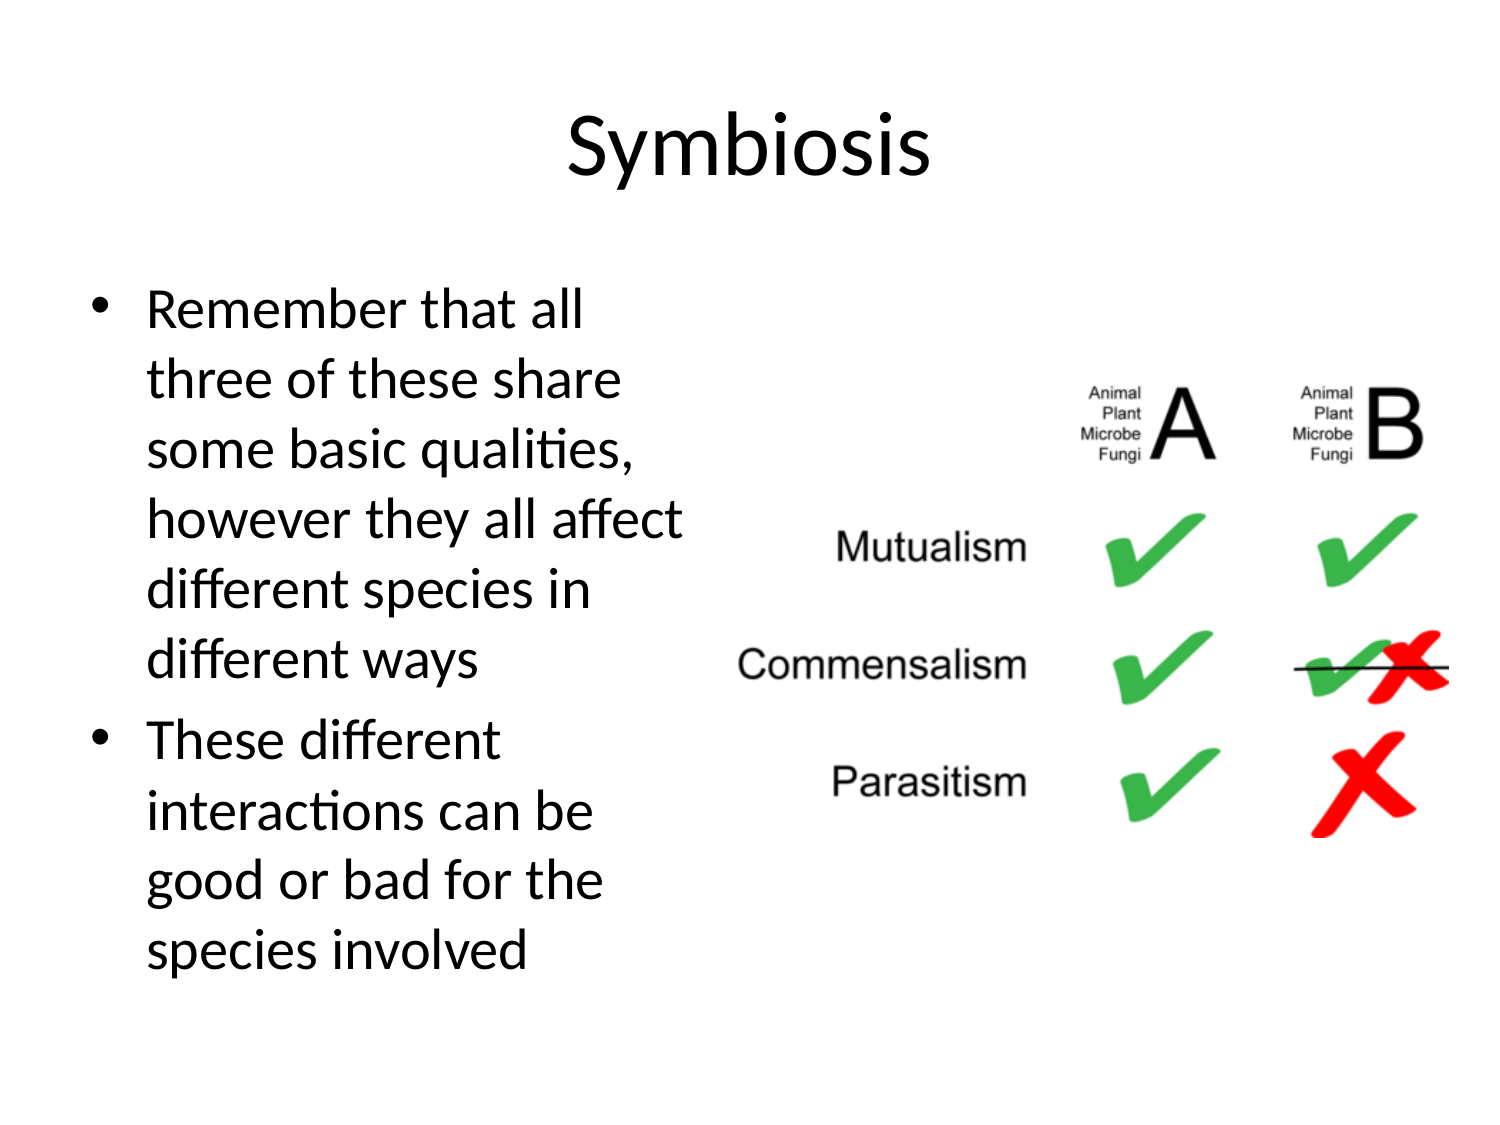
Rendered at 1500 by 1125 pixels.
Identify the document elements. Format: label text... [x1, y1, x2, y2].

list Remember that all three of these share some basic qualities, however they all affect different species in different ways These different interactions can be good or bad for the species involved [75, 262, 738, 1005]
title Symbiosis [75, 45, 1425, 233]
picture [737, 374, 1450, 838]
